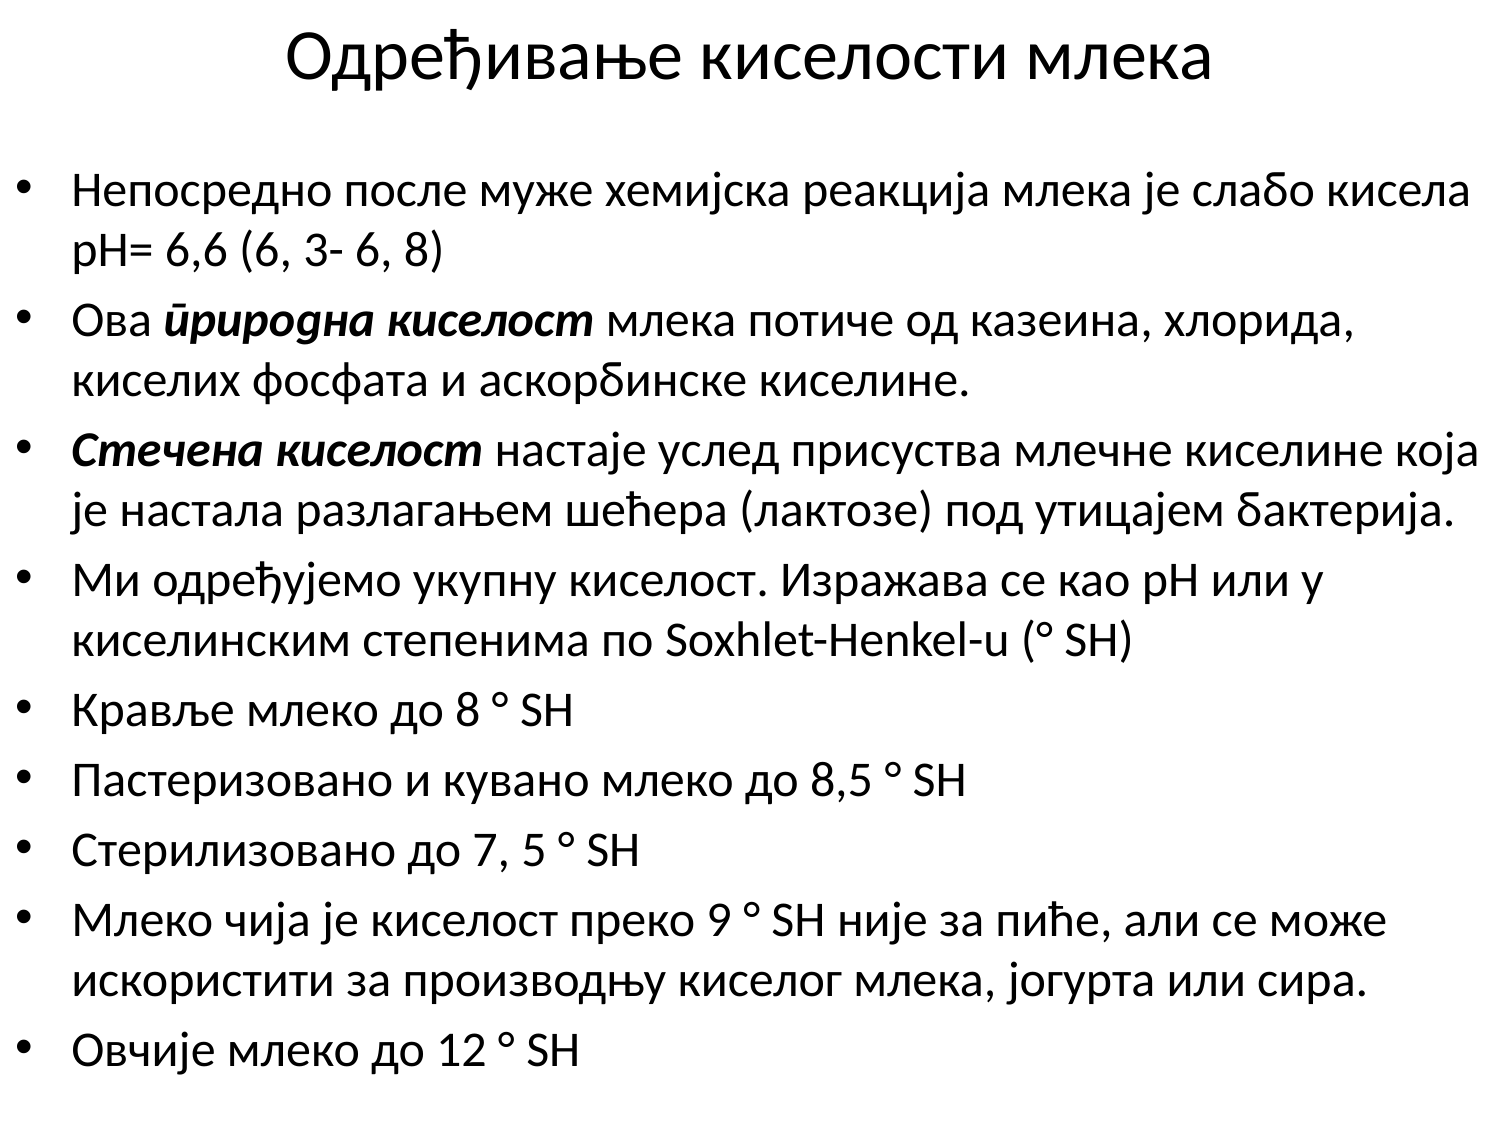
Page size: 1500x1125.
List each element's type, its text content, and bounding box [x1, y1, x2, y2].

list Непосредно после муже хемијска реакција млека је слабо кисела pH= 6,6 (6, 3- 6, 8) Ова природна киселост млека потиче од казеина, хлорида, киселих фосфата и аскорбинске киселине. Стечена киселост настаје услед присуства млечне киселине која је настала разлагањем шећера (лактозе) под утицајем бактерија. Ми одређујемо укупну киселост. Изражава се као pH или у киселинским степенима по Soxhlet-Henkel-u (° SH) Кравље млеко до 8 ° SH Пастеризовано и кувано млеко до 8,5 ° SH Стерилизовано до 7, 5 ° SH Млеко чија је киселост преко 9 ° SH није за пиће, али се може искористити за производњу киселог млека, јогурта или сира. Овчије млеко до 12 ° SH [0, 148, 1500, 1125]
title Одређивање киселости млека [0, 0, 1500, 102]
